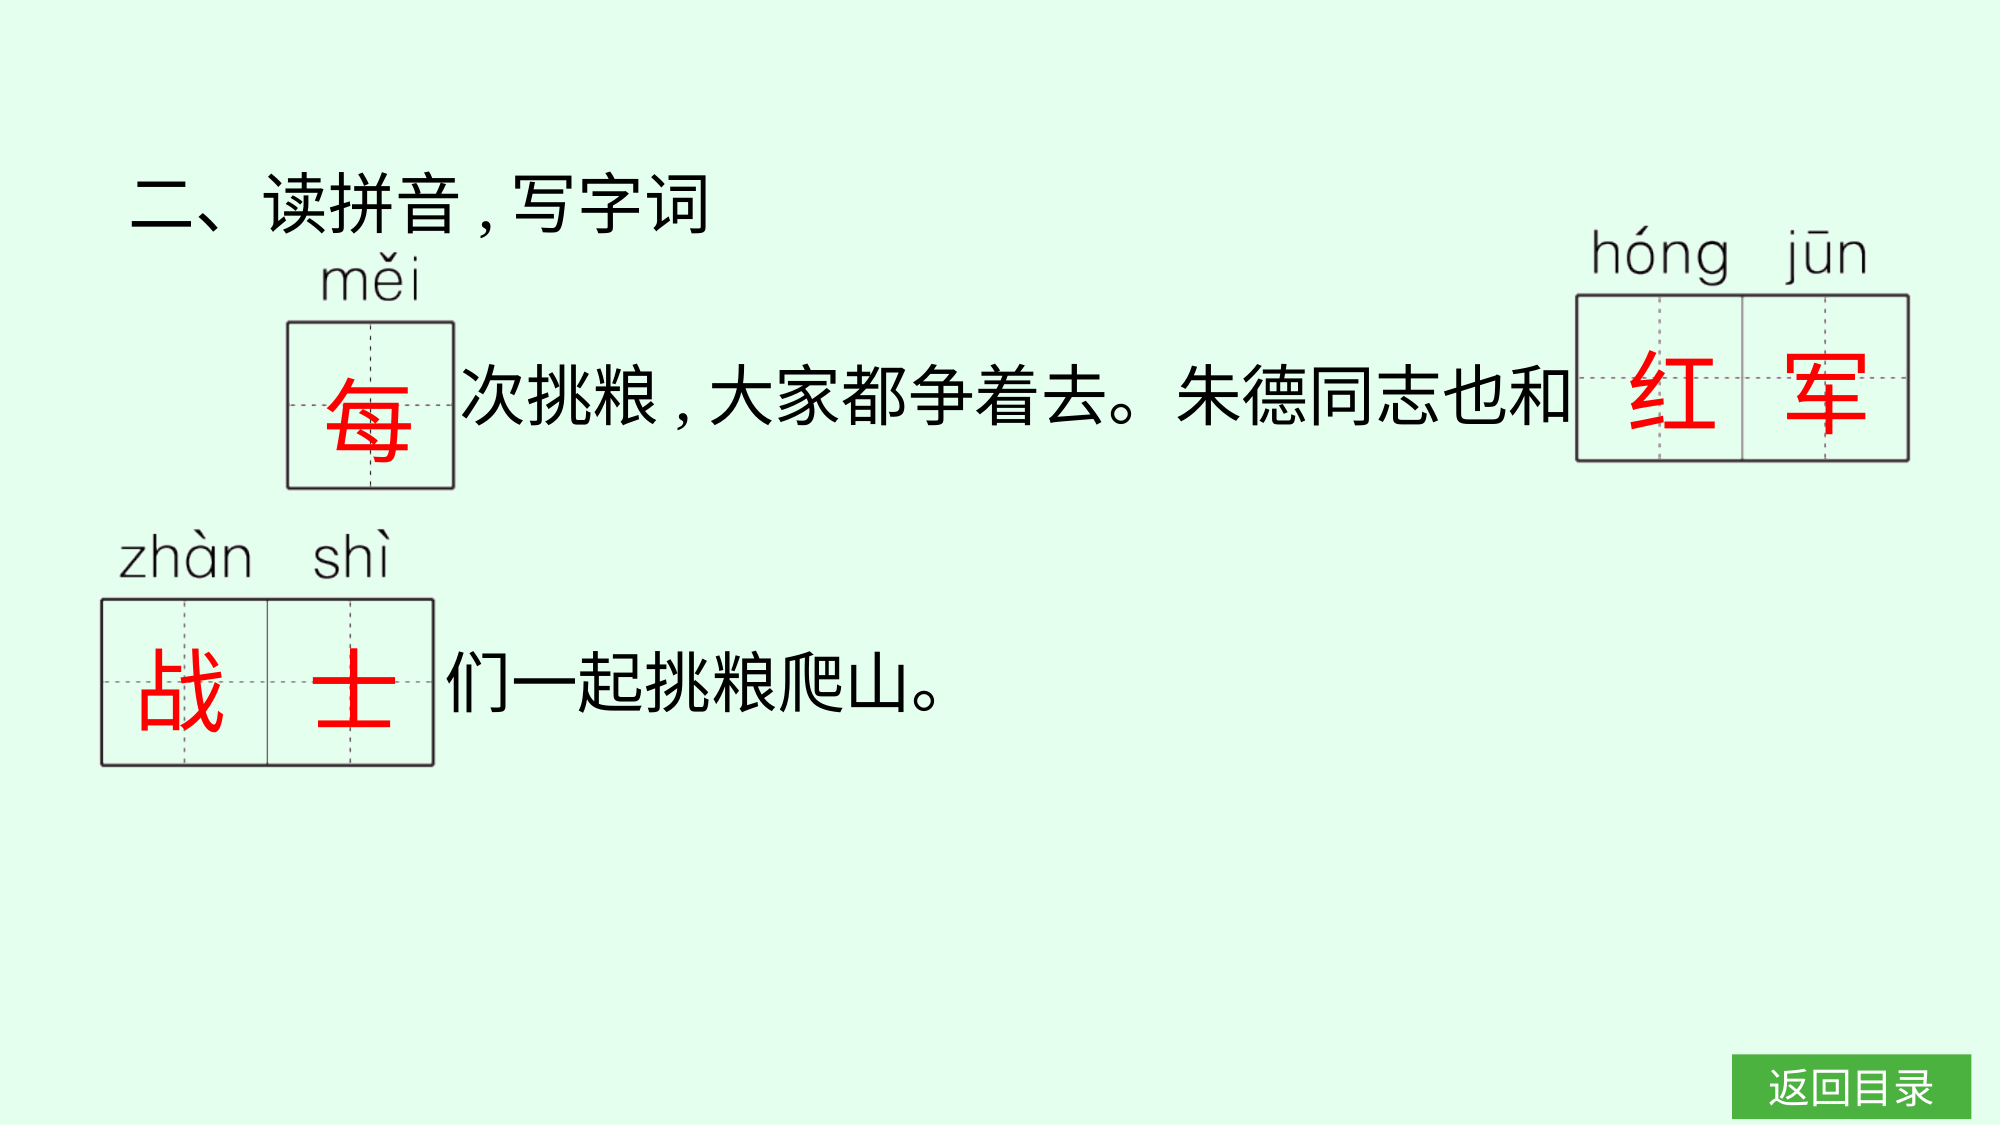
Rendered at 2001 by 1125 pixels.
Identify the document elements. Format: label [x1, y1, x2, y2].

text_box [88, 138, 1917, 774]
